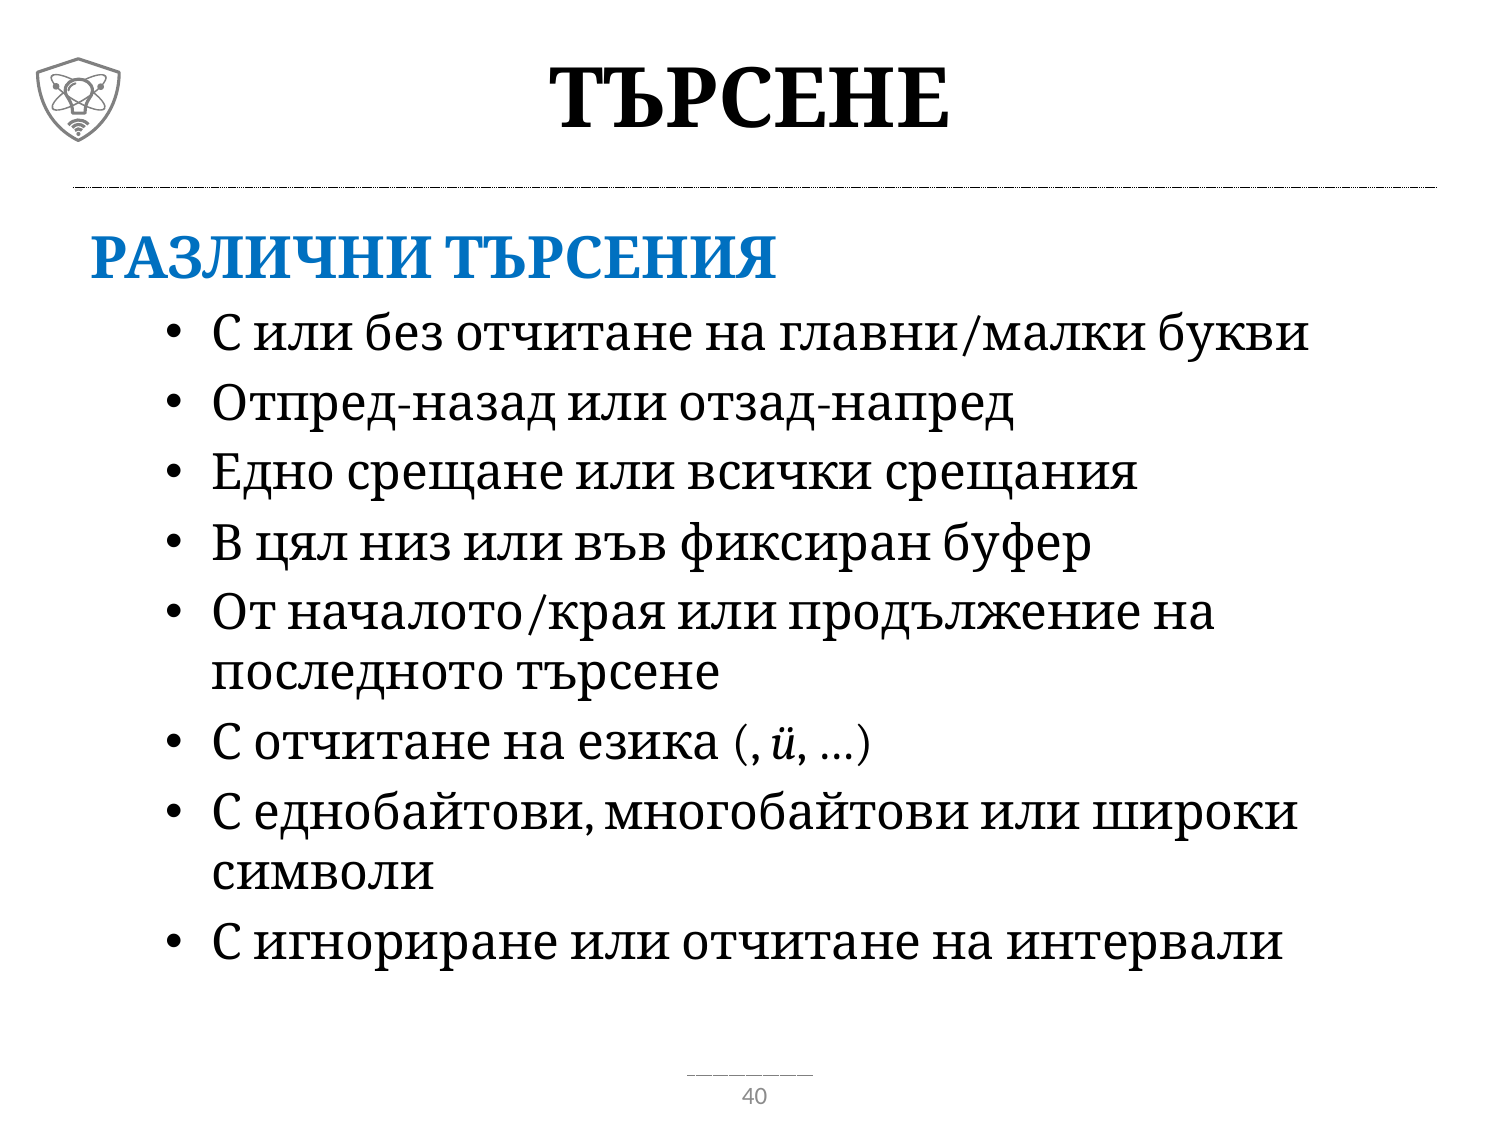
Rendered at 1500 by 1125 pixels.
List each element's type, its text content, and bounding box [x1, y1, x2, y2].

title Търсене [0, 0, 1500, 188]
slide_number 40 [579, 1065, 930, 1125]
